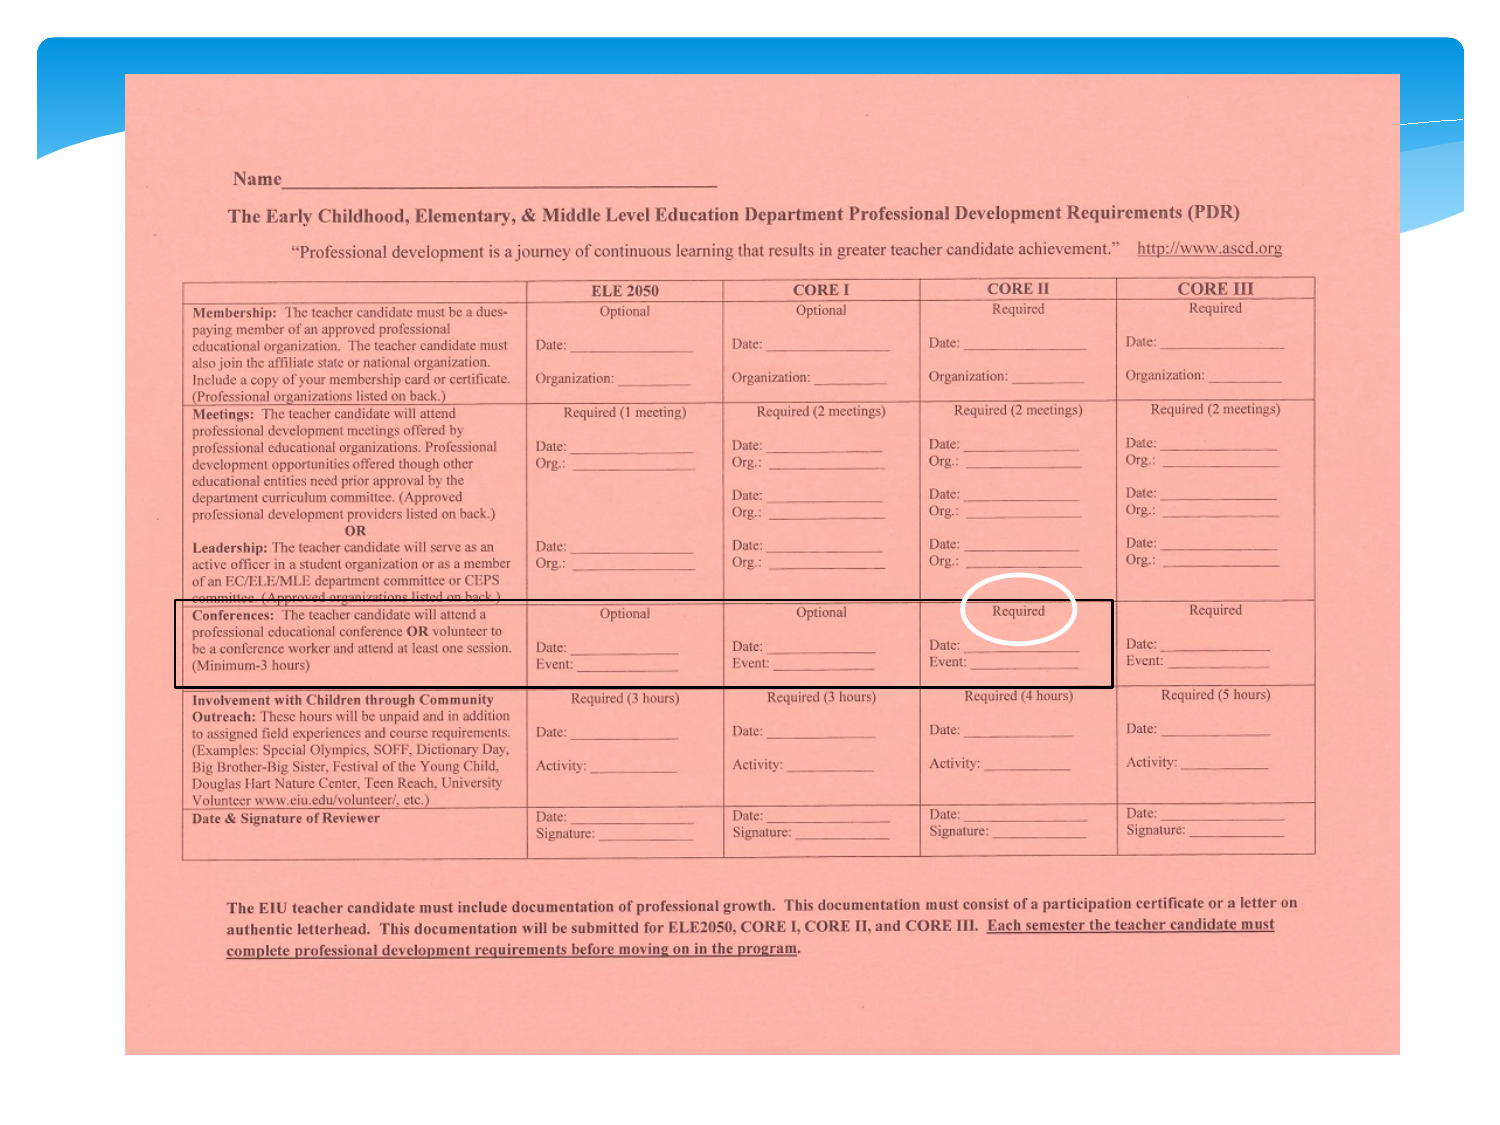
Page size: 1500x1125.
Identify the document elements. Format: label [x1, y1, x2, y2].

picture [124, 74, 1401, 1055]
